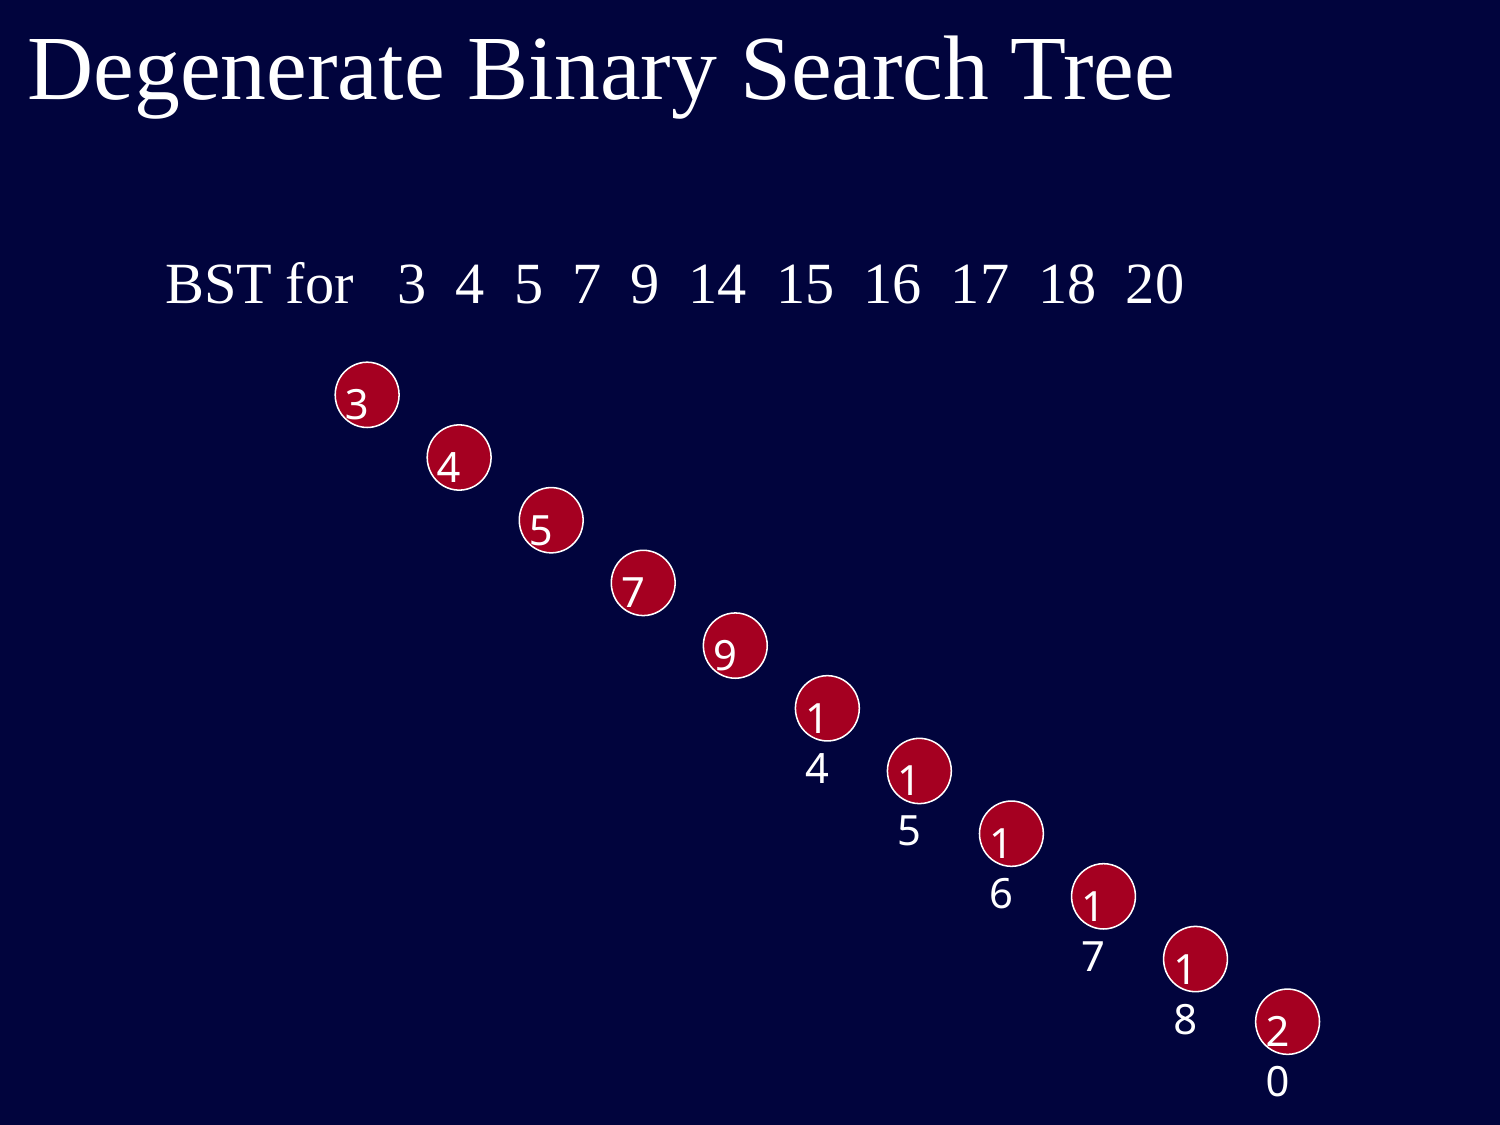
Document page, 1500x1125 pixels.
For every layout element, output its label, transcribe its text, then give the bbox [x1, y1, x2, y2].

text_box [324, 361, 1320, 1063]
title Degenerate Binary Search Tree [12, 0, 1362, 138]
list BST for 3 4 5 7 9 14 15 16 17 18 20 [150, 237, 1500, 350]
